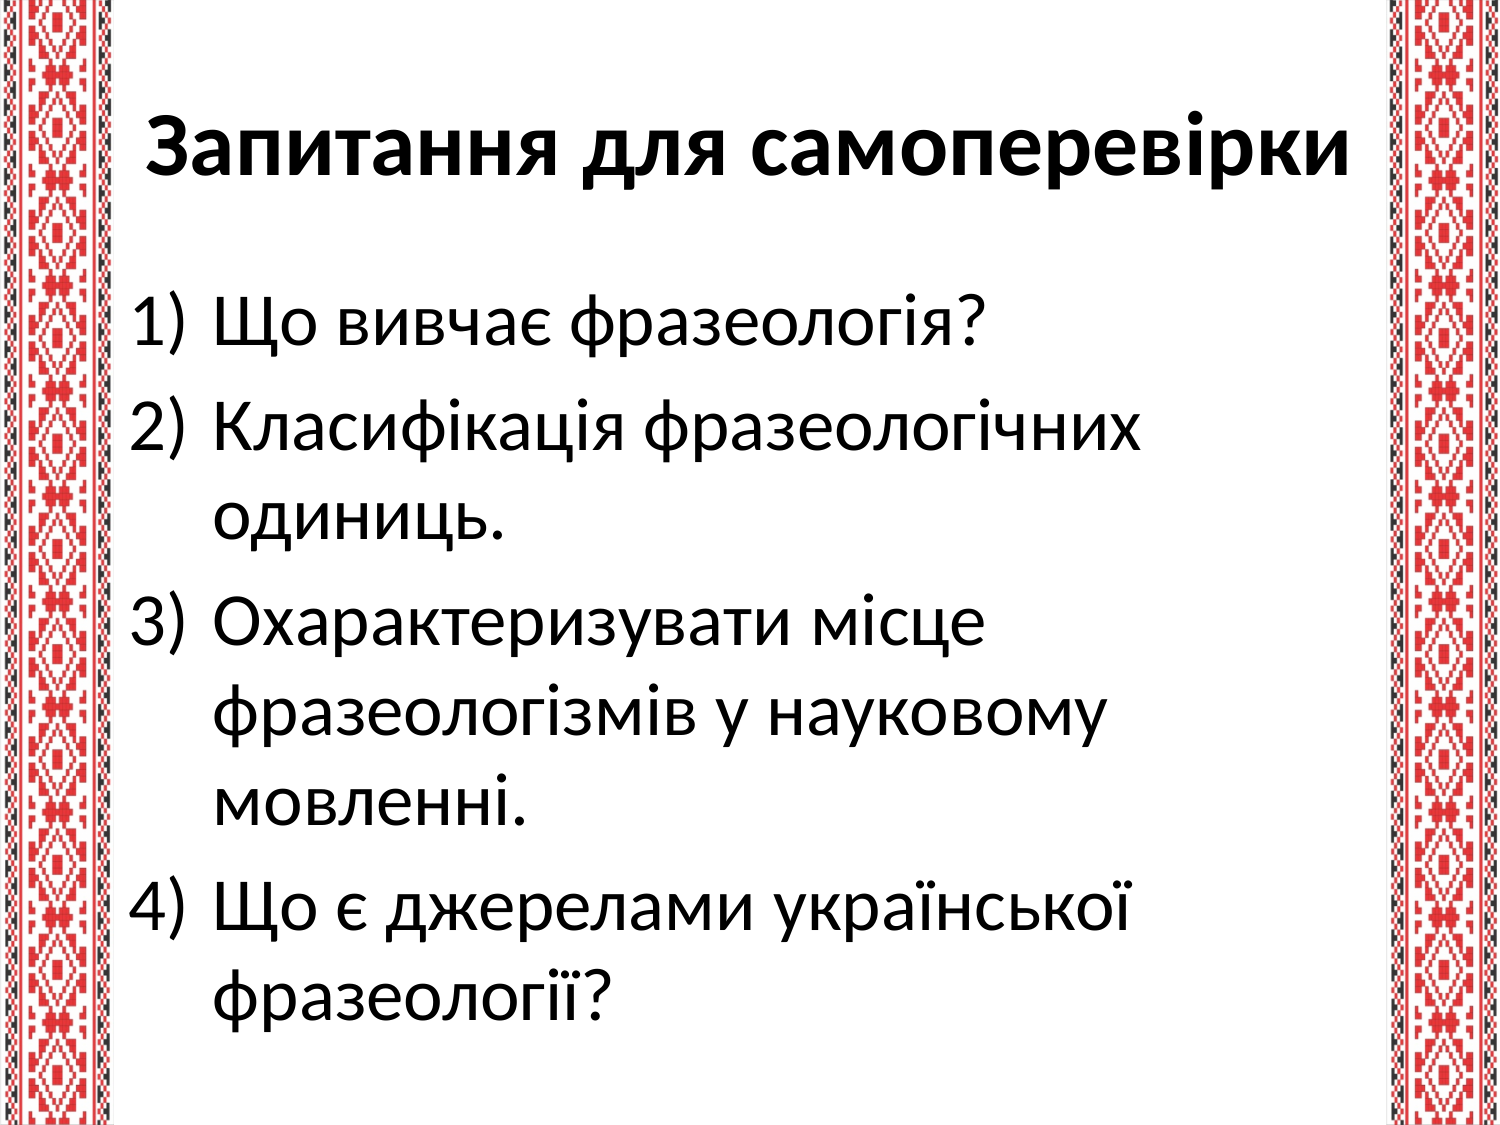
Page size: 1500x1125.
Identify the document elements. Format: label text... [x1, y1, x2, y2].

list Що вивчає фразеологія? Класифікація фразеологічних одиниць. Охарактеризувати місце фразеологізмів у науковому мовленні. Що є джерелами української фразеології? [114, 262, 1386, 1005]
picture [0, 1, 620, 1124]
title Запитання для самоперевірки [114, 45, 1386, 233]
picture [880, 1, 1500, 1124]
